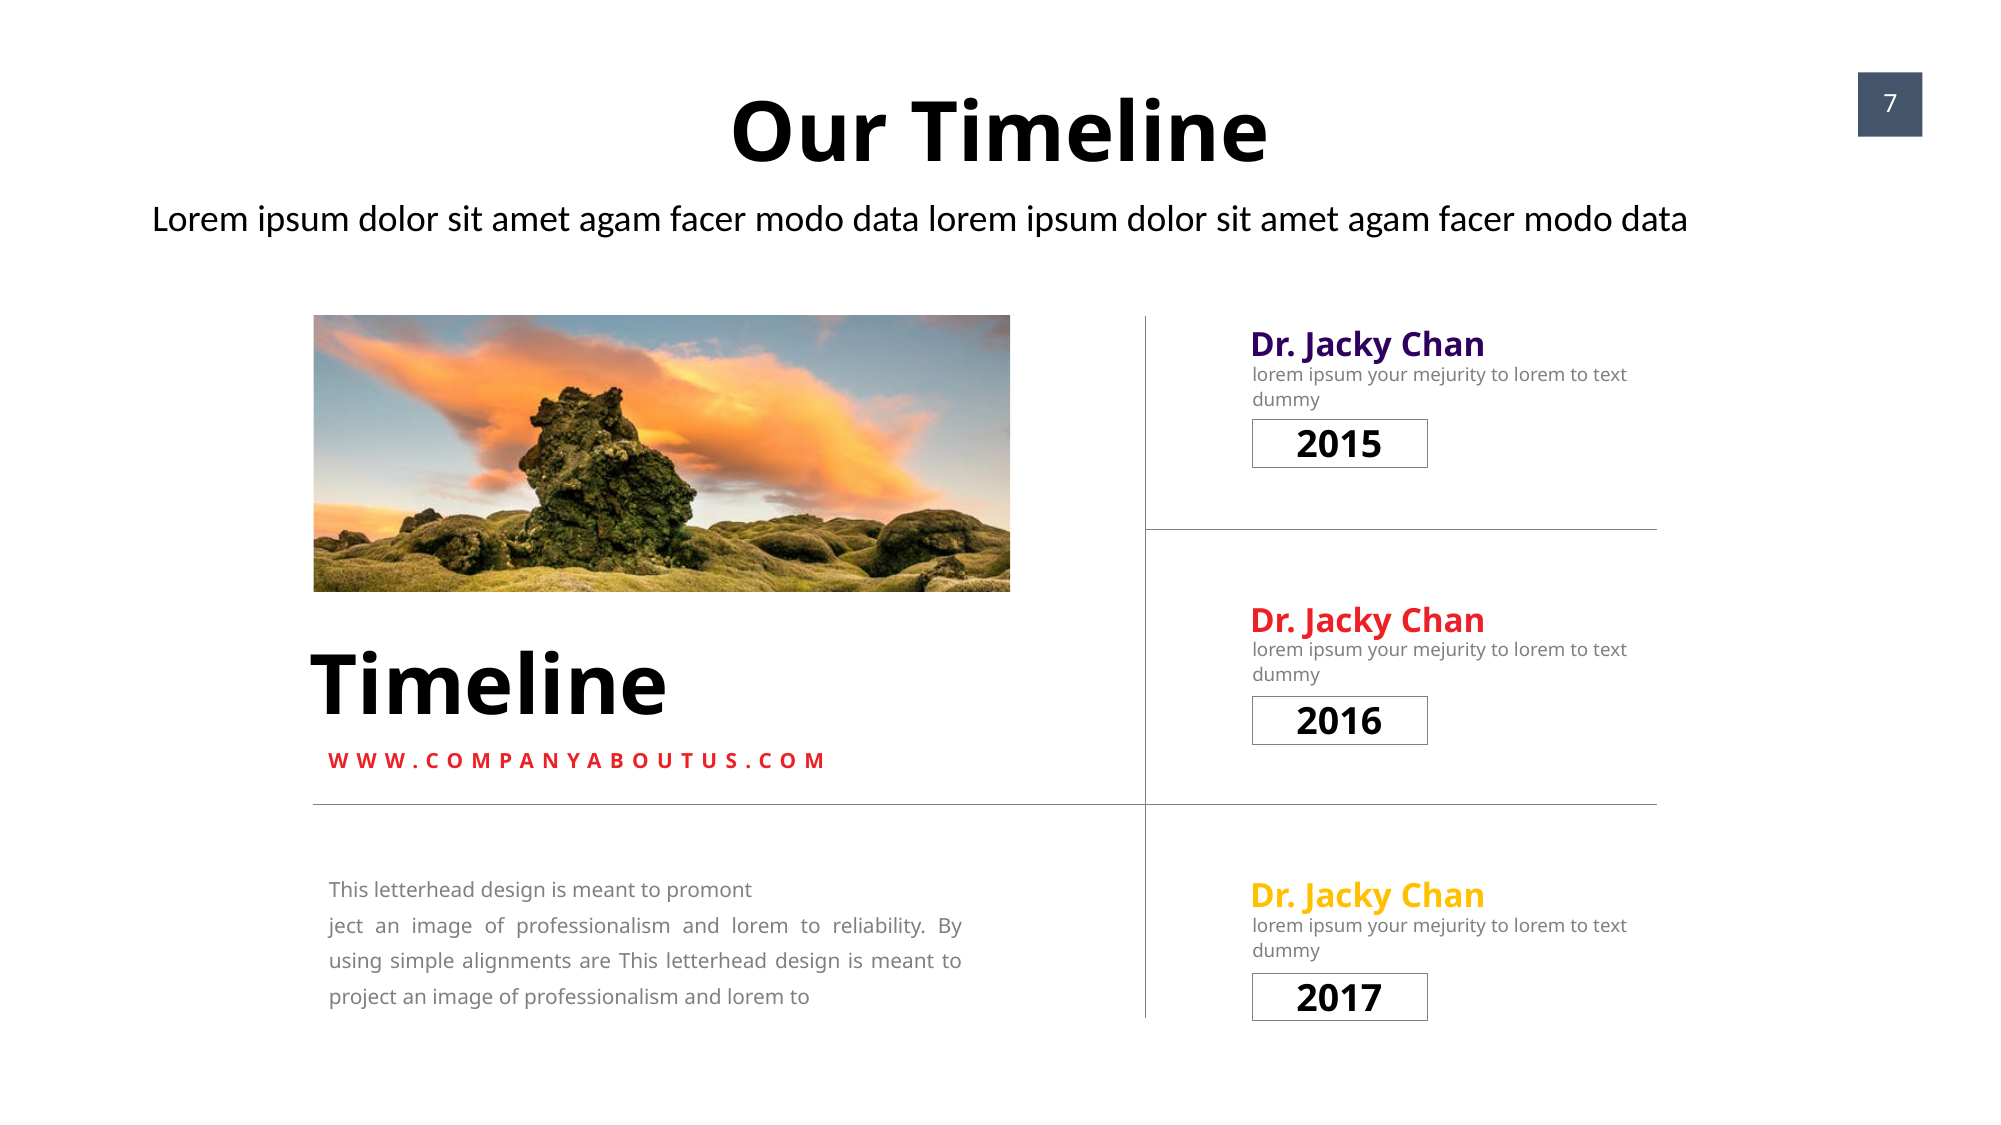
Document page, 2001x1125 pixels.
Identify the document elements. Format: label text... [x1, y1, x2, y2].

picture [313, 315, 1011, 592]
text_box 2016 [1281, 689, 1398, 750]
title Our Timeline [137, 78, 1863, 186]
text_box Dr. Jacky Chan [1235, 591, 1504, 646]
text_box lorem ipsum your mejurity to lorem to text dummy [1252, 922, 1687, 950]
slide_number 7 [1863, 78, 1927, 130]
text_box lorem ipsum your mejurity to lorem to text dummy [1252, 646, 1687, 675]
text_box [1398, 972, 1428, 1022]
text_box lorem ipsum your mejurity to lorem to text dummy [1252, 371, 1687, 399]
text_box [1251, 418, 1281, 468]
text_box 2017 [1281, 966, 1398, 1027]
text_box Dr. Jacky Chan [1235, 315, 1504, 371]
text_box [1398, 695, 1428, 745]
text_box This letterhead design is meant to promont ject an image of professionalism and lorem to reliability. By using simple alignments are This letterhead design is meant to project an image of professionalism and lorem to [328, 856, 962, 1018]
subtitle Lorem ipsum dolor sit amet agam facer modo data lorem ipsum dolor sit amet agam facer modo data [137, 186, 1863, 227]
text_box Timeline [294, 624, 685, 740]
text_box Dr. Jacky Chan [1235, 866, 1504, 922]
text_box WWW.COMPANYABOUTUS.COM [313, 740, 889, 780]
text_box [1398, 418, 1428, 468]
text_box 2015 [1281, 412, 1398, 473]
text_box [1251, 695, 1281, 745]
text_box [1251, 972, 1281, 1022]
